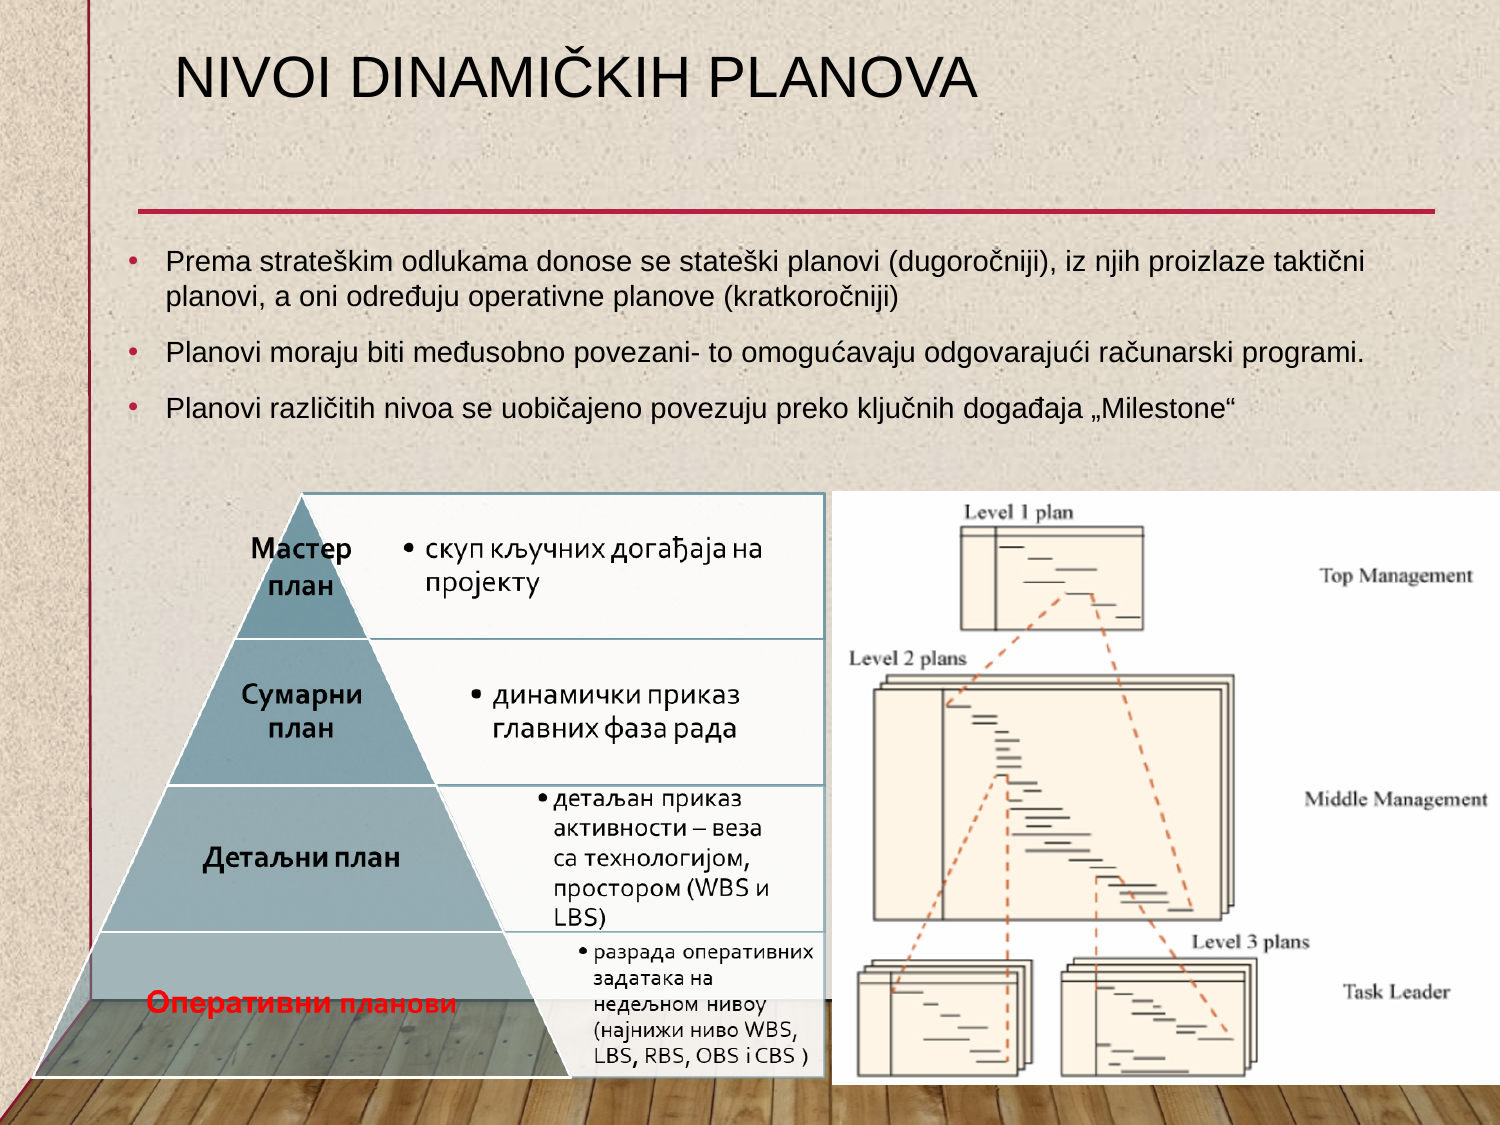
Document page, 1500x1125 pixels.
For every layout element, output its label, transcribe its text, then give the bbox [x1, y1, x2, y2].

title Nivoi dinamičkih planovA [159, 32, 1412, 205]
list Prema strateškim odlukama donose se stateški planovi (dugoročniji), iz njih proizlaze taktični planovi, a oni određuju operativne planove (kratkoročniji) Planovi moraju biti međusobno povezani- to omogućavaju odgovarajući računarski programi. Planovi različitih nivoa se uobičajeno povezuju preko ključnih događaja „Milestone“ [113, 235, 1458, 429]
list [31, 492, 832, 1084]
picture [0, 1084, 1500, 1125]
picture [91, 0, 1500, 395]
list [832, 491, 1500, 1086]
